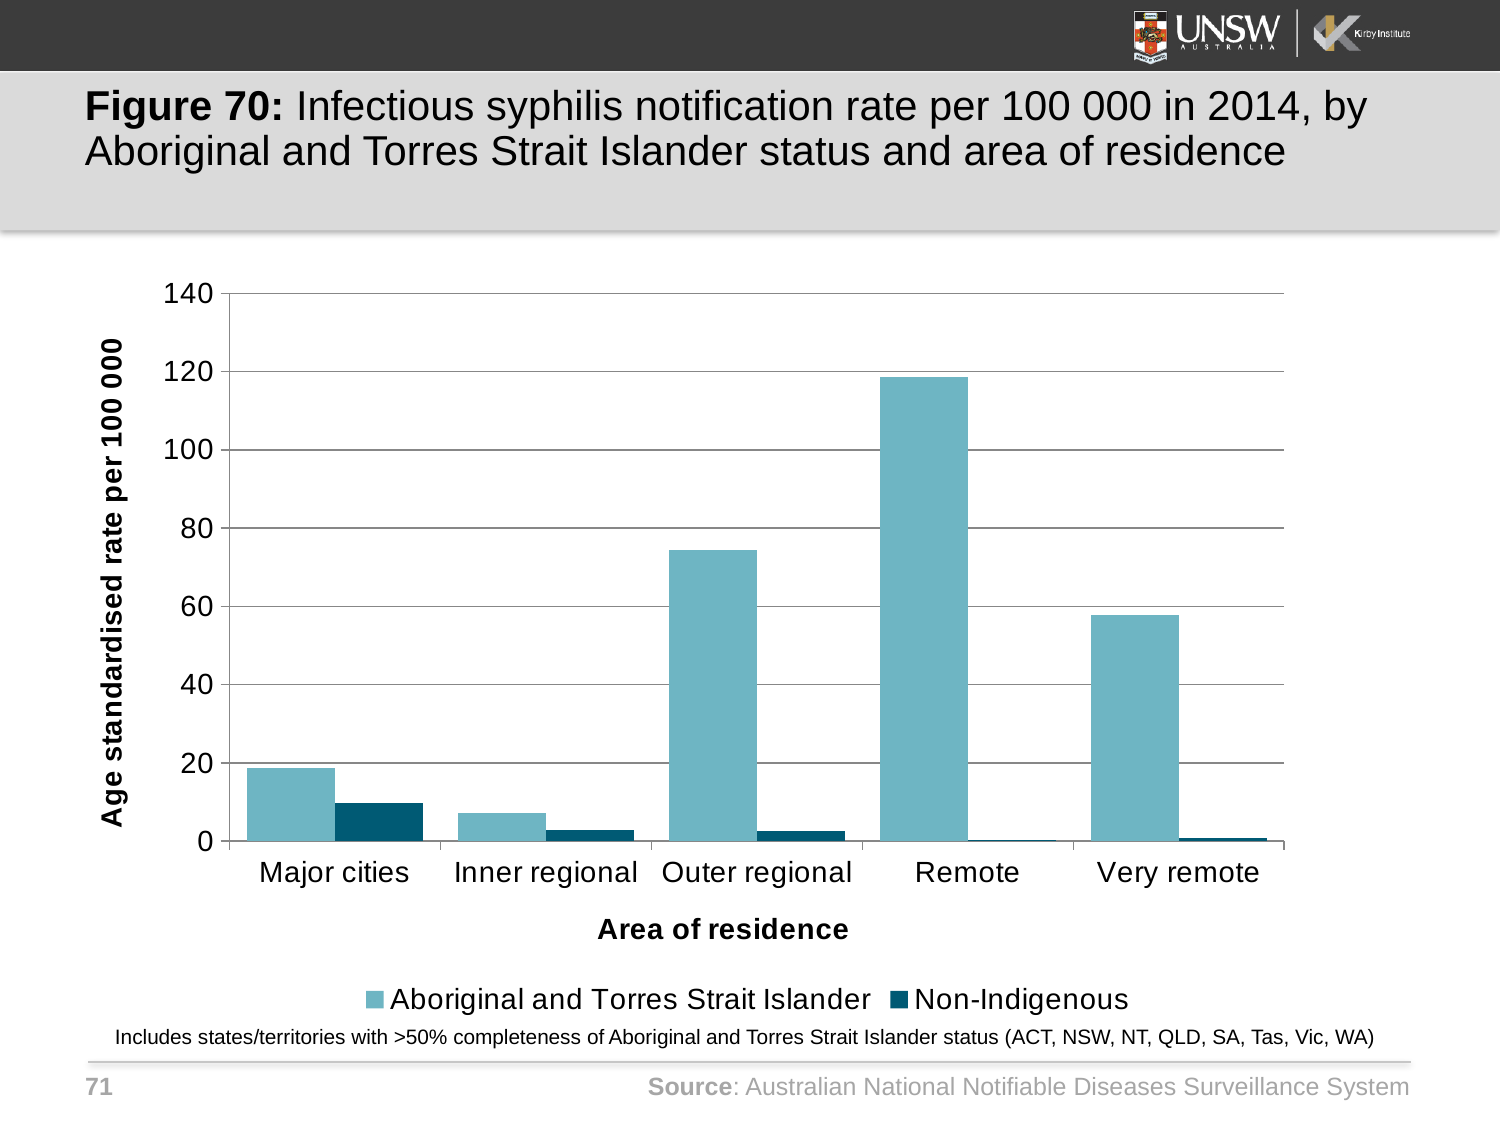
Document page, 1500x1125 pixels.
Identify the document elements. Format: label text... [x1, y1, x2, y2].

chart [84, 262, 1412, 1023]
title Figure 70: Infectious syphilis notification rate per 100 000 in 2014, by Aboriginal and Torres Strait Islander status and area of residence [85, 84, 1412, 216]
picture [0, 0, 1500, 71]
text_box Includes states/territories with >50% completeness of Aboriginal and Torres Strait Islander status (ACT, NSW, NT, QLD, SA, Tas, Vic, WA) [100, 1016, 1424, 1057]
list Source: Australian National Notifiable Diseases Surveillance System [262, 1070, 1412, 1112]
slide_number 71 [85, 1070, 195, 1112]
